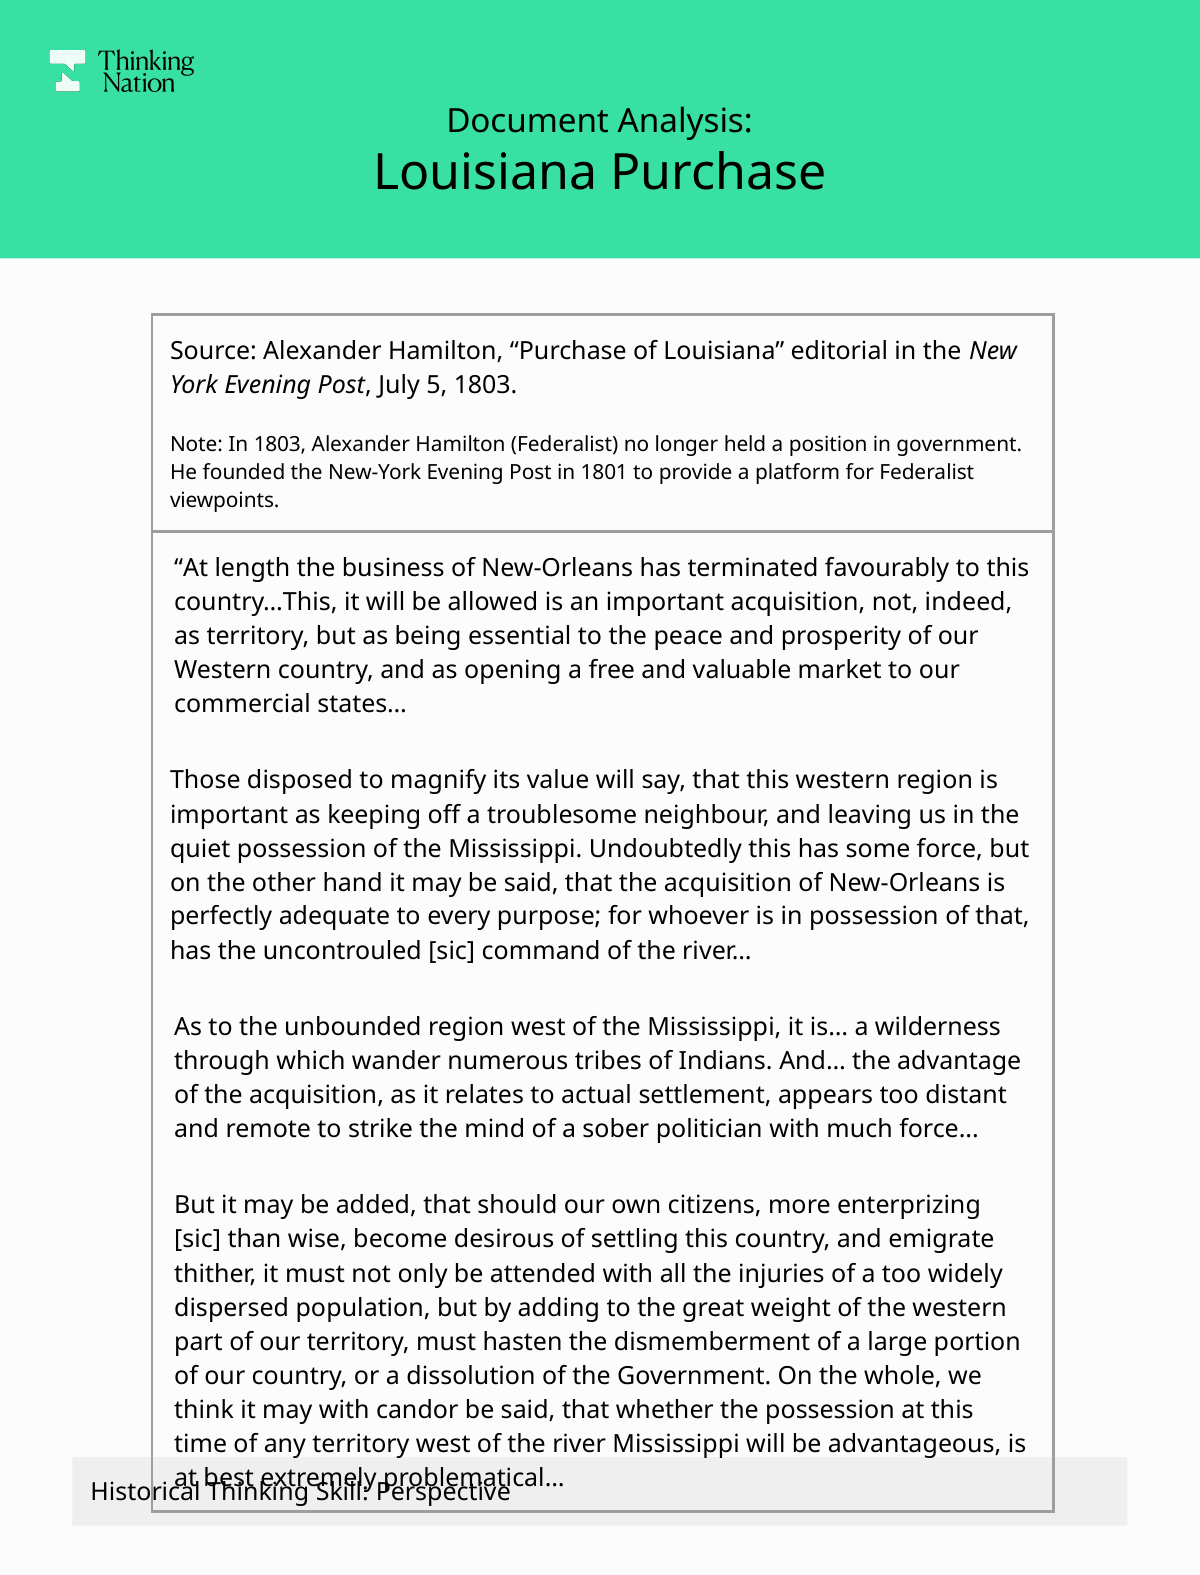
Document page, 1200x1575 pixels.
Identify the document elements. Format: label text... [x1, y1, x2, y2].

table_cell “At length the business of New-Orleans has terminated favourably to this country…This, it will be allowed is an important acquisition, not, indeed, as territory, but as being essential to the peace and prosperity of our Western country, and as opening a free and valuable market to our commercial states… Those disposed to magnify its value will say, that this western region is important as keeping off a troublesome neighbour, and leaving us in the quiet possession of the Mississippi. Undoubtedly this has some force, but on the other hand it may be said, that the acquisition of New-Orleans is perfectly adequate to every purpose; for whoever is in possession of that, has the uncontrouled [sic] command of the river… As to the unbounded region west of the Mississippi, it is… a wilderness through which wander numerous tribes of Indians. And… the advantage of the acquisition, as it relates to actual settlement, appears too distant and remote to strike the mind of a sober politician with much force... But it may be added, that should our own citizens, more enterprizing [sic] than wise, become desirous of settling this country, and emigrate thither, it must not only be attended with all the injuries of a too widely dispersed population, but by adding to the great weight of the western part of our territory, must hasten the dismemberment of a large portion of our country, or a dissolution of the Government. On the whole, we think it may with candor be said, that whether the possession at this time of any territory west of the river Mississippi will be advantageous, is at best extremely problematical… [153, 533, 1052, 1510]
text_box Document Analysis: Louisiana Purchase [0, 0, 1200, 259]
table_header Source: Alexander Hamilton, “Purchase of Louisiana” editorial in the New York Evening Post, July 5, 1803. Note: In 1803, Alexander Hamilton (Federalist) no longer held a position in government. He founded the New-York Evening Post in 1801 to provide a platform for Federalist viewpoints. [153, 316, 1052, 530]
picture [33, 35, 199, 105]
text_box Historical Thinking Skill: Perspective [72, 1457, 1128, 1526]
